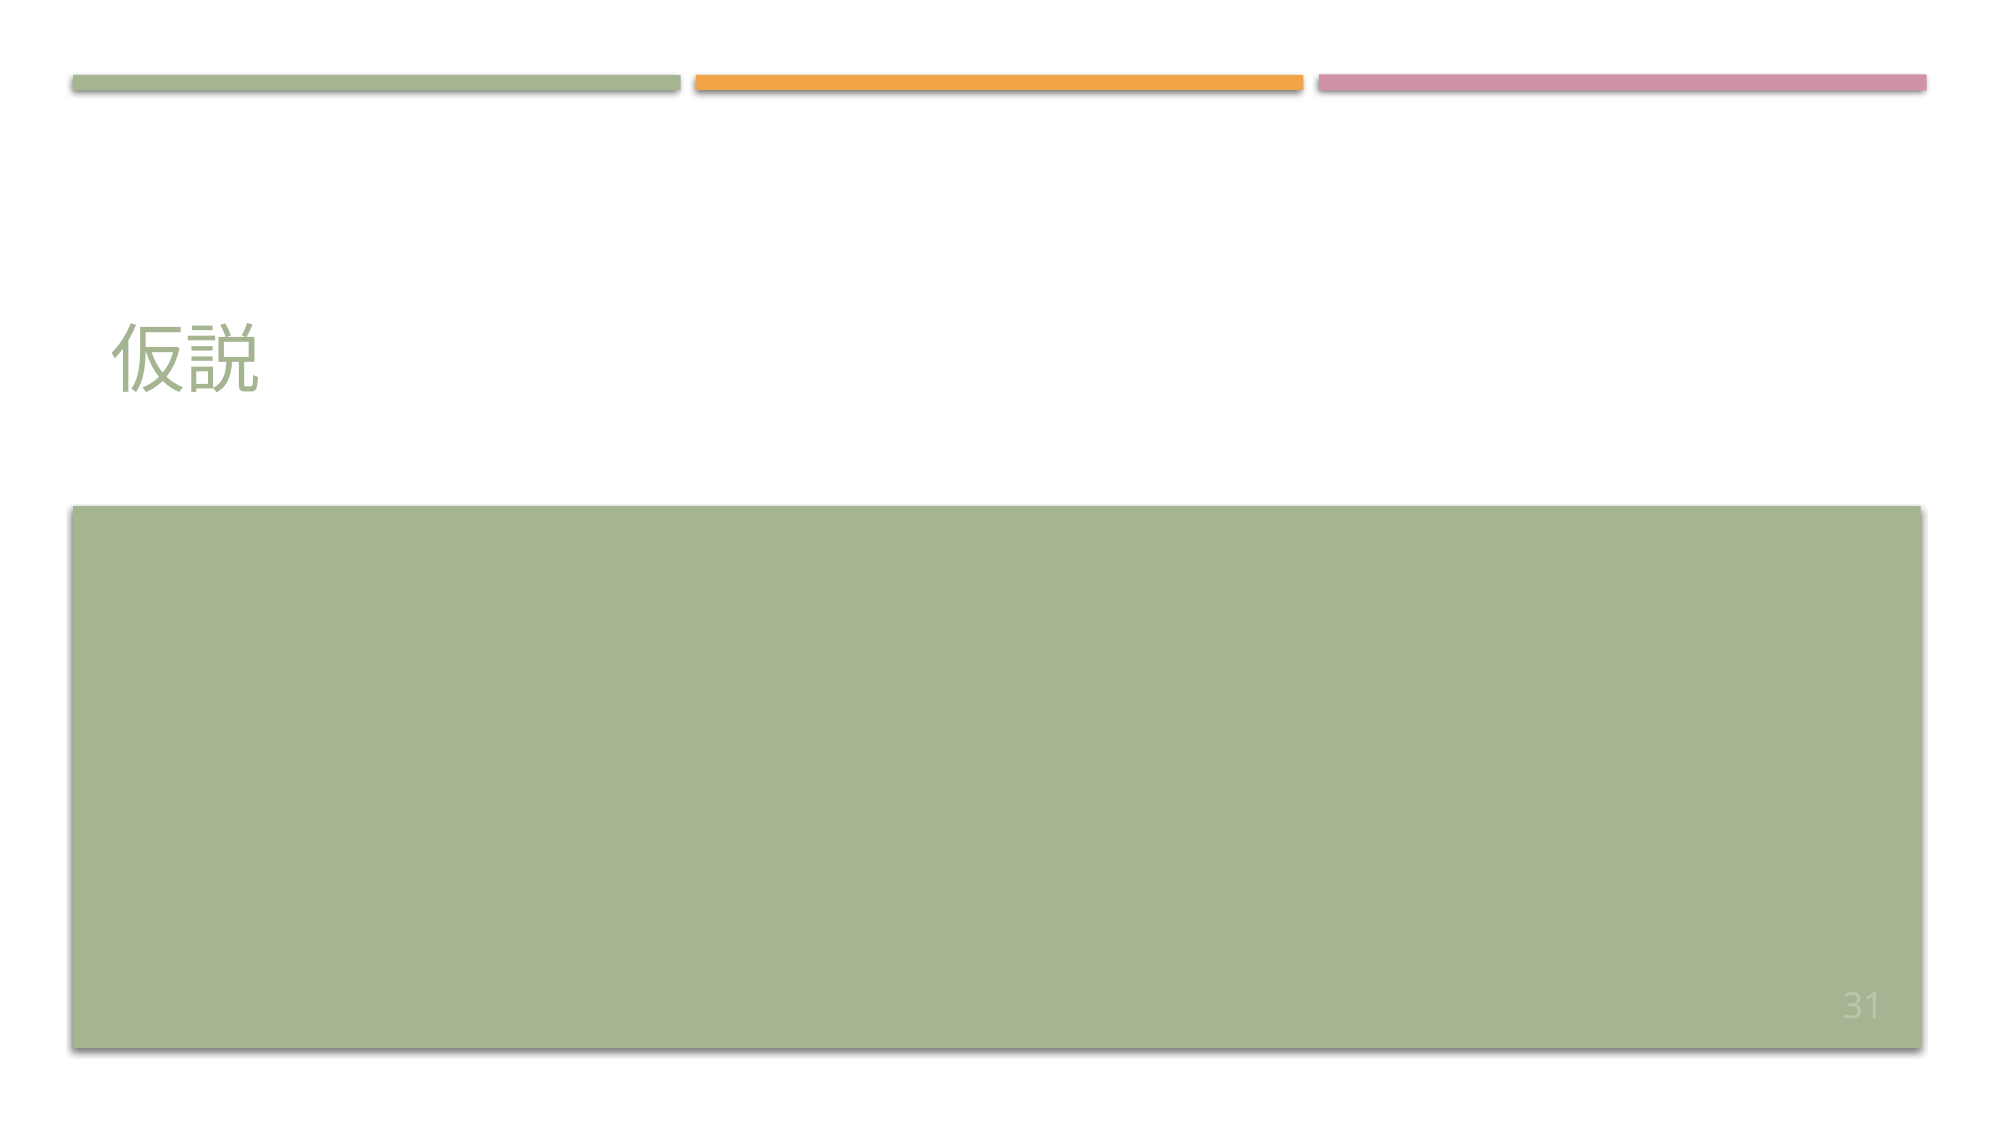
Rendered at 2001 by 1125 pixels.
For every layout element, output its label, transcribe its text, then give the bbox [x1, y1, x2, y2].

title 仮説 [95, 167, 1899, 410]
slide_number 31 [1732, 977, 1899, 1037]
